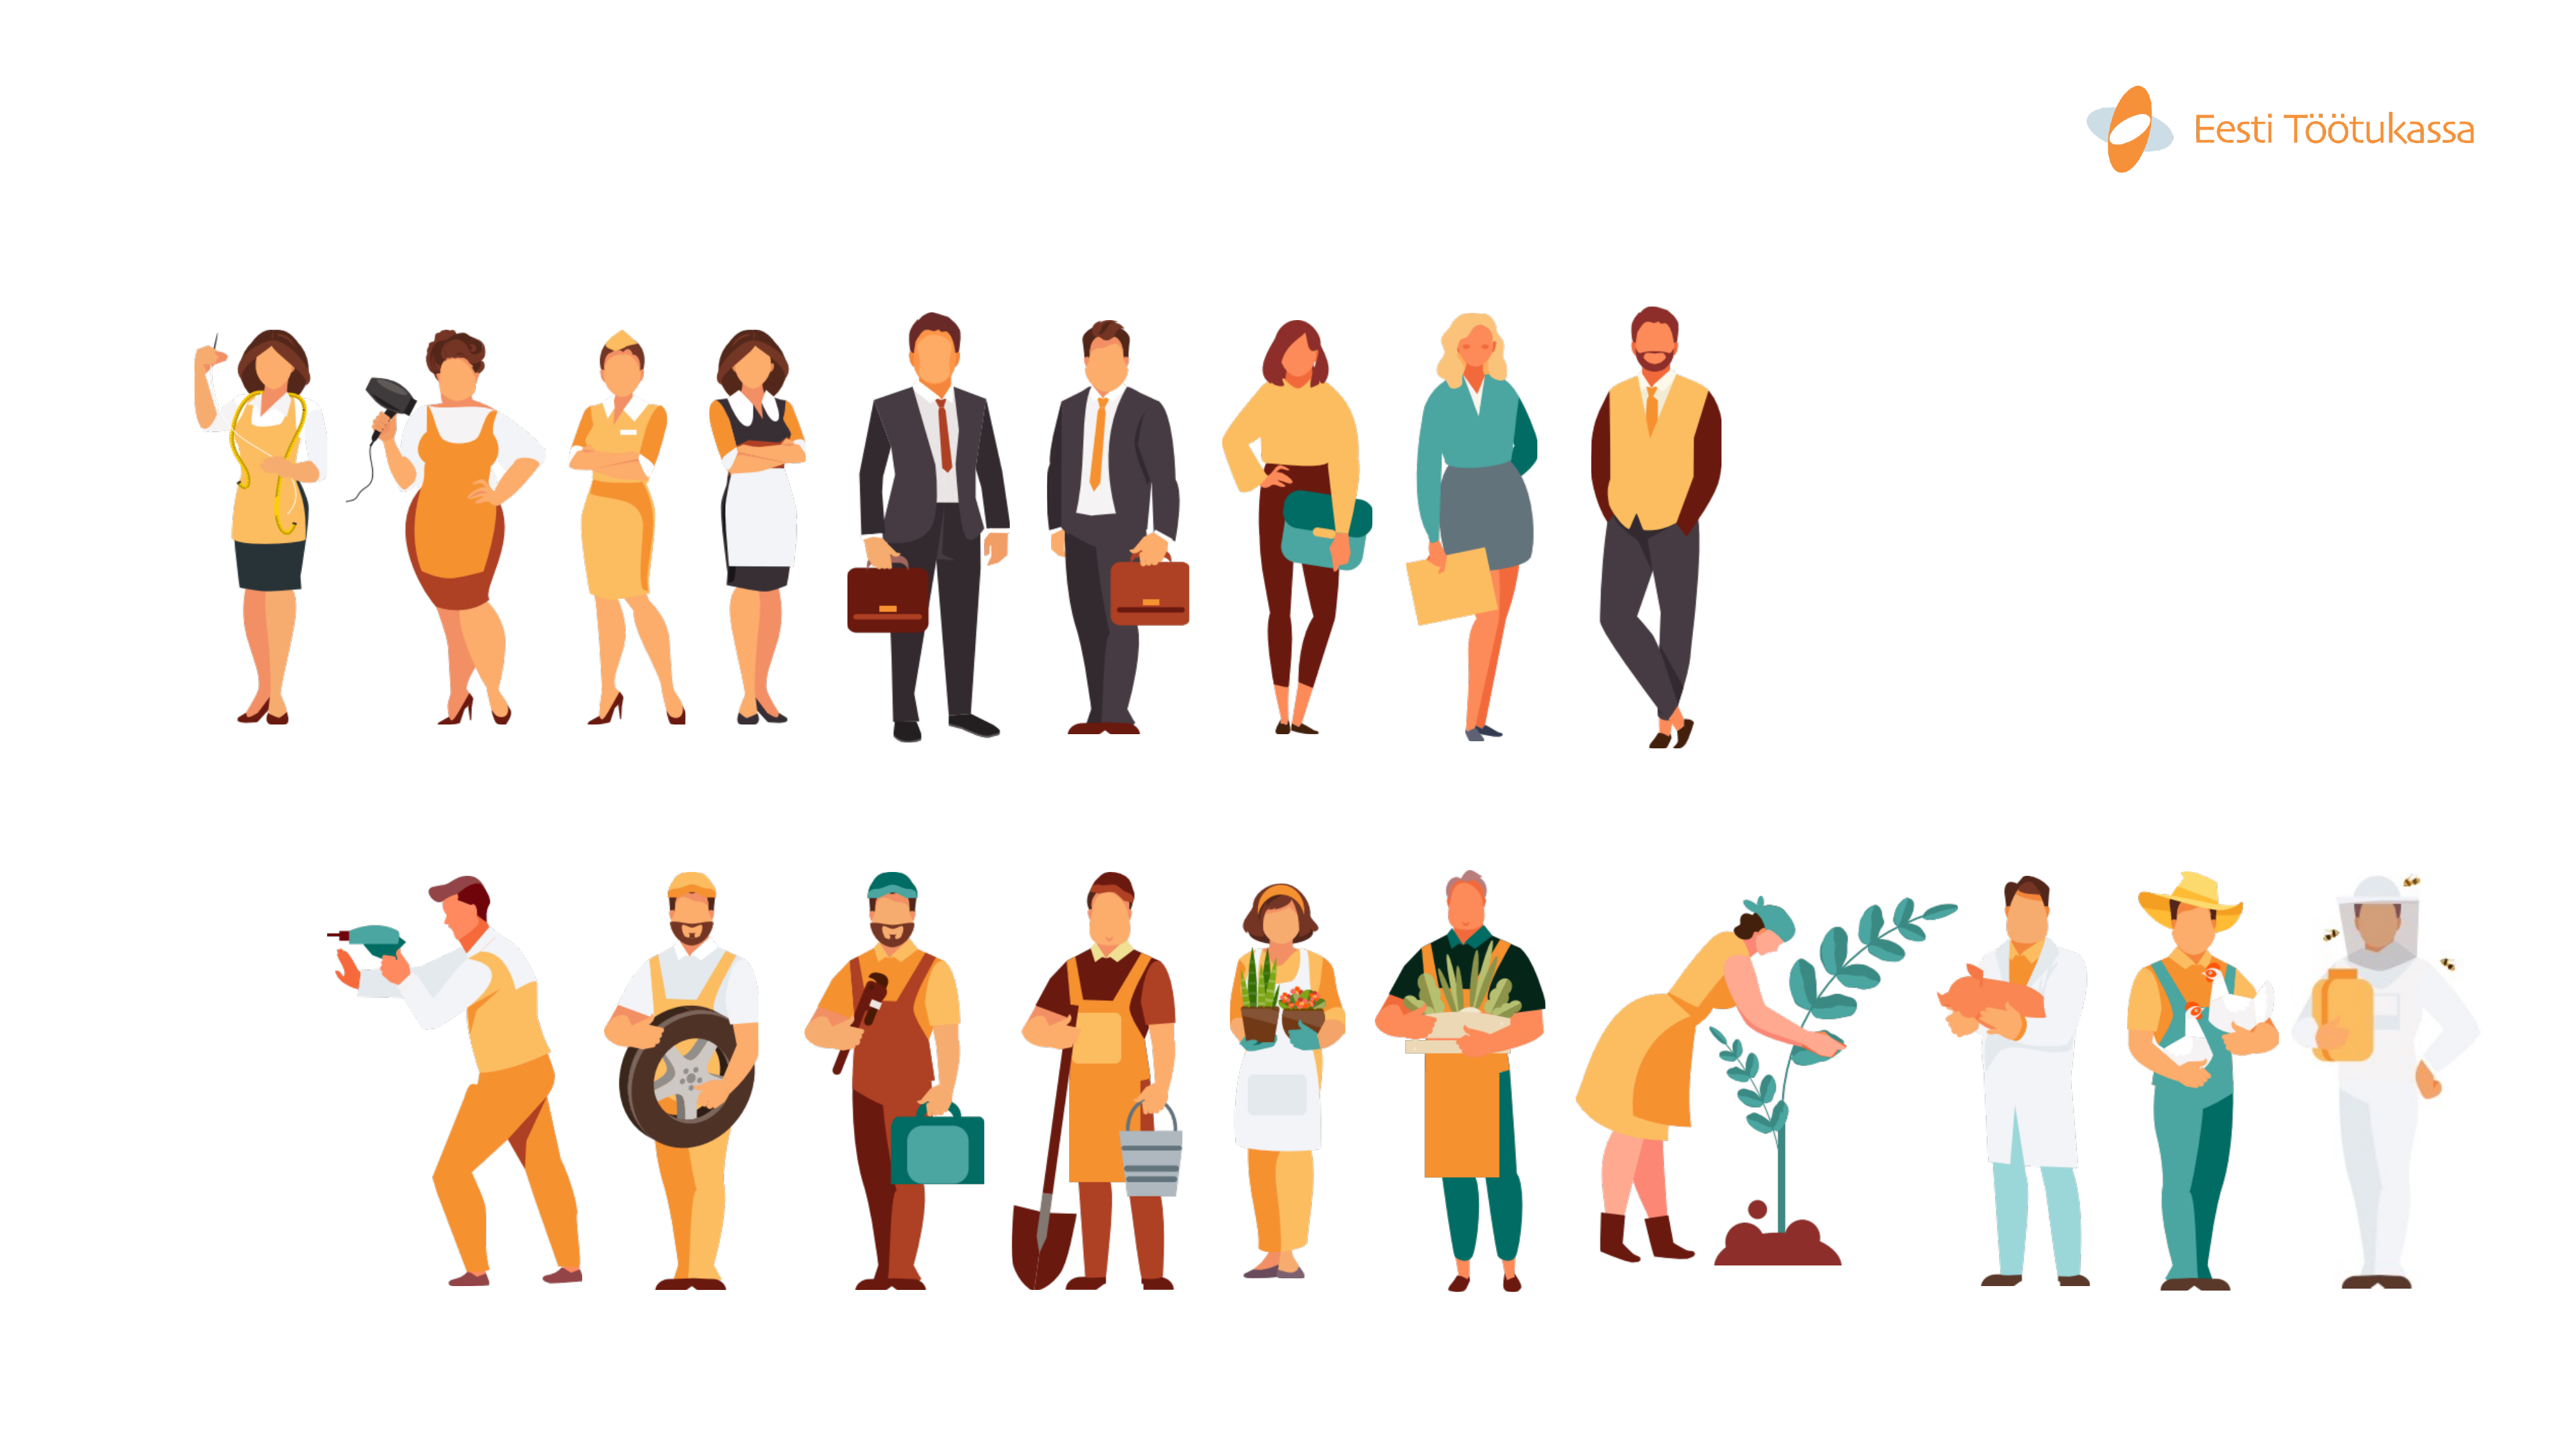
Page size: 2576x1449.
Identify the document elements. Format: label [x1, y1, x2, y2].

picture [847, 312, 1010, 743]
picture [568, 330, 686, 725]
picture [1374, 870, 1546, 1292]
picture [1222, 320, 1373, 734]
picture [708, 330, 806, 725]
picture [1011, 872, 1182, 1290]
picture [603, 872, 759, 1290]
picture [327, 876, 583, 1286]
picture [2291, 873, 2481, 1289]
picture [1046, 320, 1189, 734]
picture [1591, 306, 1722, 748]
picture [1229, 883, 1346, 1278]
picture [1405, 313, 1538, 742]
picture [804, 872, 985, 1290]
picture [345, 330, 546, 725]
picture [1575, 876, 2090, 1286]
picture [194, 330, 328, 725]
picture [2087, 86, 2474, 173]
picture [2126, 871, 2279, 1291]
